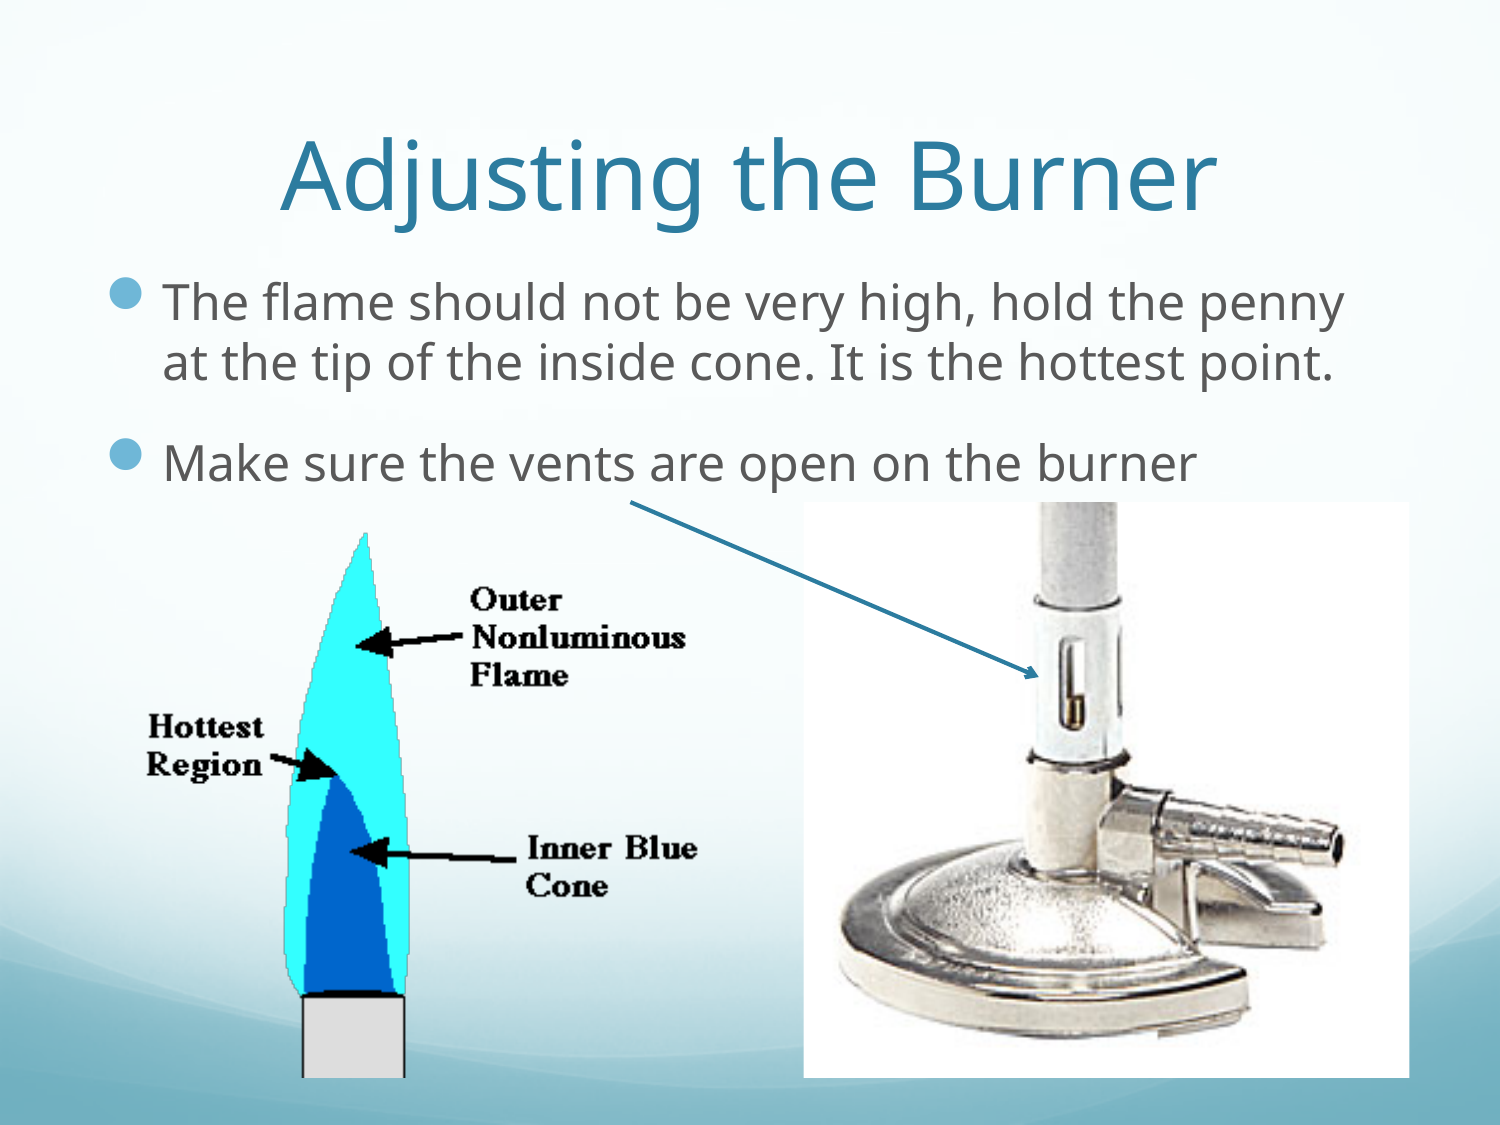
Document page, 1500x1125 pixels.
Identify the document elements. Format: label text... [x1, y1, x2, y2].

title Adjusting the Burner [90, 17, 1410, 237]
list The flame should not be very high, hold the penny at the tip of the inside cone. It is the hottest point. Make sure the vents are open on the burner [90, 262, 1410, 498]
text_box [629, 501, 1040, 678]
picture [803, 501, 1410, 1079]
picture [89, 481, 786, 1079]
